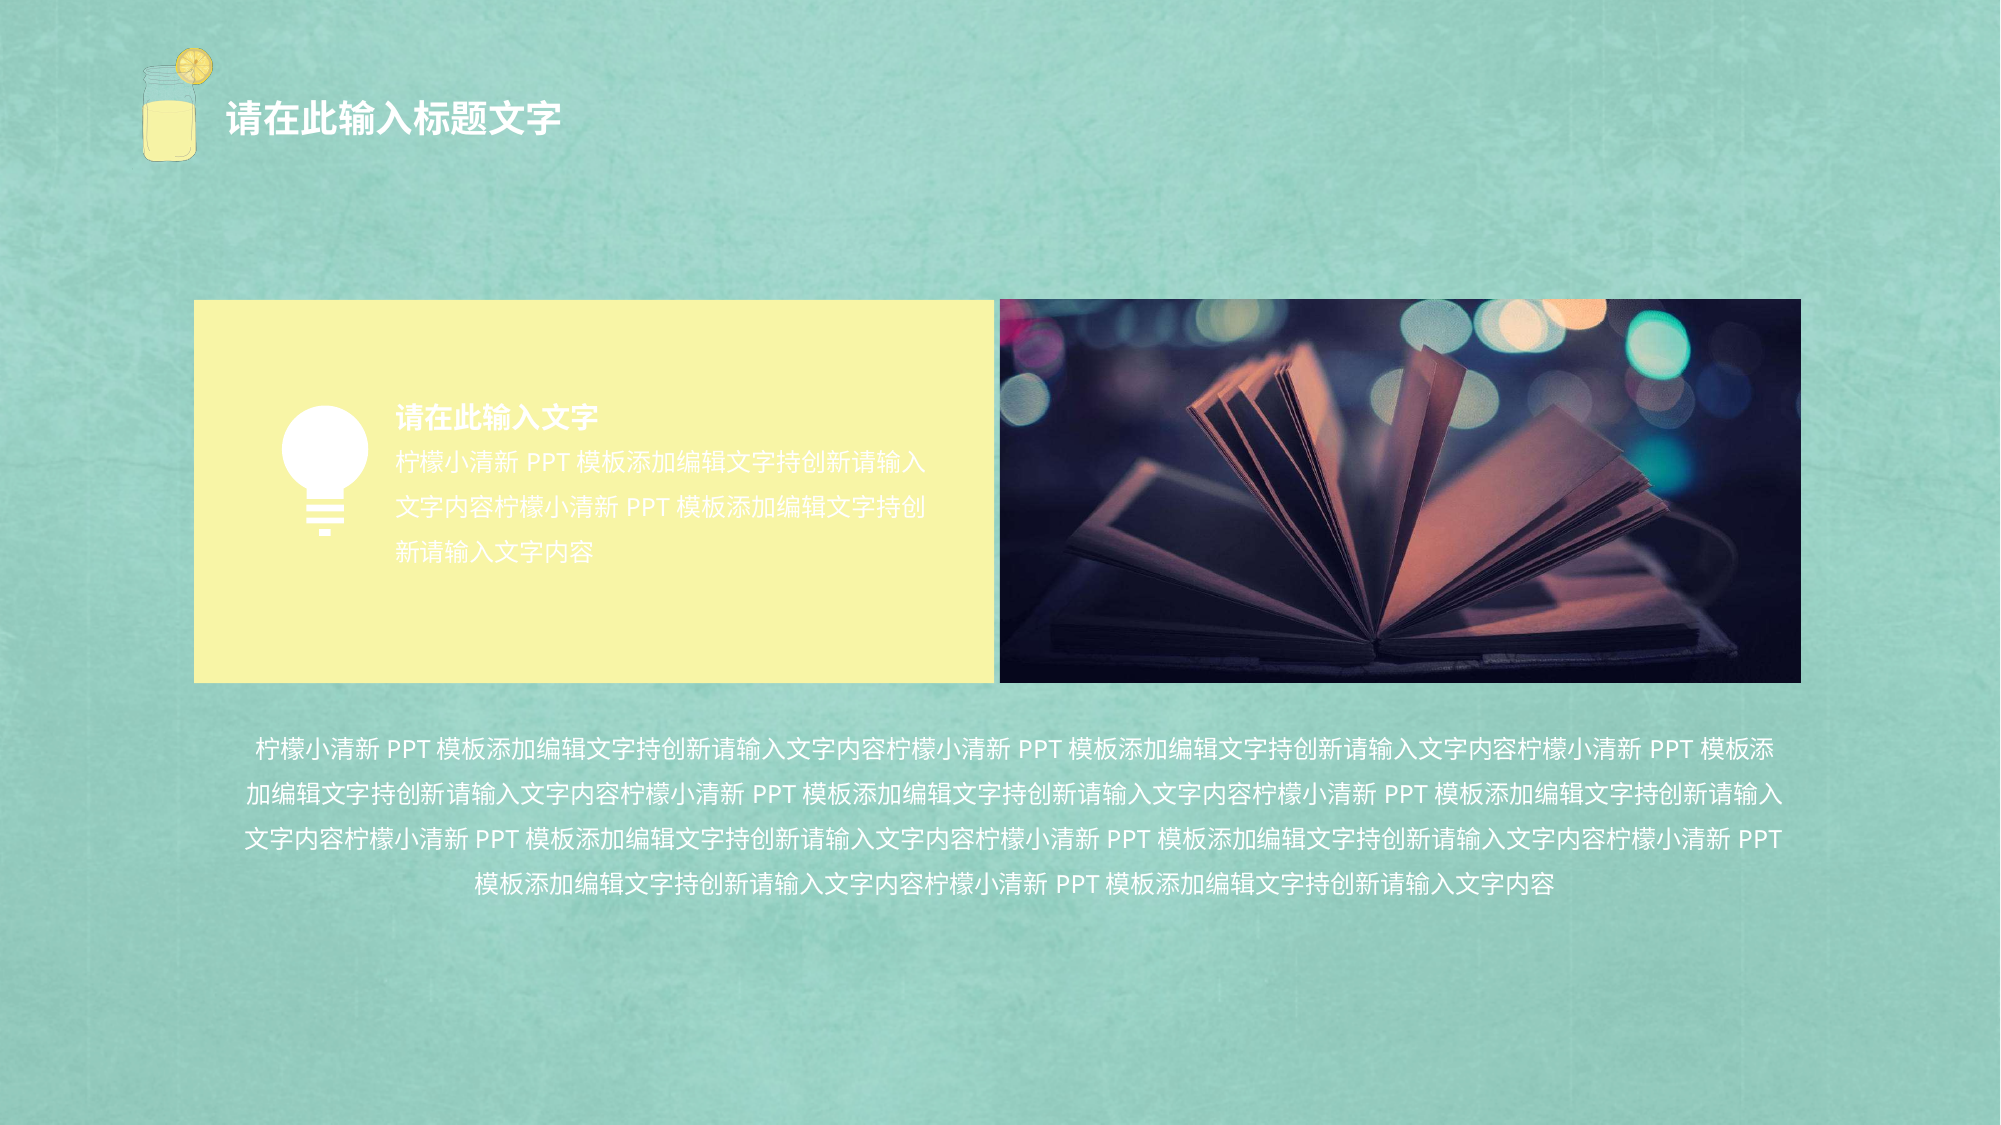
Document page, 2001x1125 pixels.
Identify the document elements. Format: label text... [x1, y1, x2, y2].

text_box 柠檬小清新PPT模板添加编辑文字持创新请输入文字内容柠檬小清新PPT模板添加编辑文字持创新请输入文字内容柠檬小清新PPT模板添加编辑文字持创新请输入文字内容柠檬小清新PPT模板添加编辑文字持创新请输入文字内容柠檬小清新PPT模板添加编辑文字持创新请输入文字内容柠檬小清新PPT模板添加编辑文字持创新请输入文字内容柠檬小清新PPT模板添加编辑文字持创新请输入文字内容柠檬小清新PPT模板添加编辑文字持创新请输入文字内容柠檬小清新PPT模板添加编辑文字持创新请输入文字内容 [229, 711, 1801, 906]
text_box [194, 299, 995, 684]
text_box 柠檬小清新PPT模板添加编辑文字持创新请输入文字内容柠檬小清新PPT模板添加编辑文字持创新请输入文字内容 [380, 424, 964, 574]
text_box [999, 299, 1801, 683]
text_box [132, 48, 579, 173]
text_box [281, 405, 369, 536]
picture [0, 0, 2001, 1125]
text_box 请在此输入文字 [380, 392, 615, 442]
